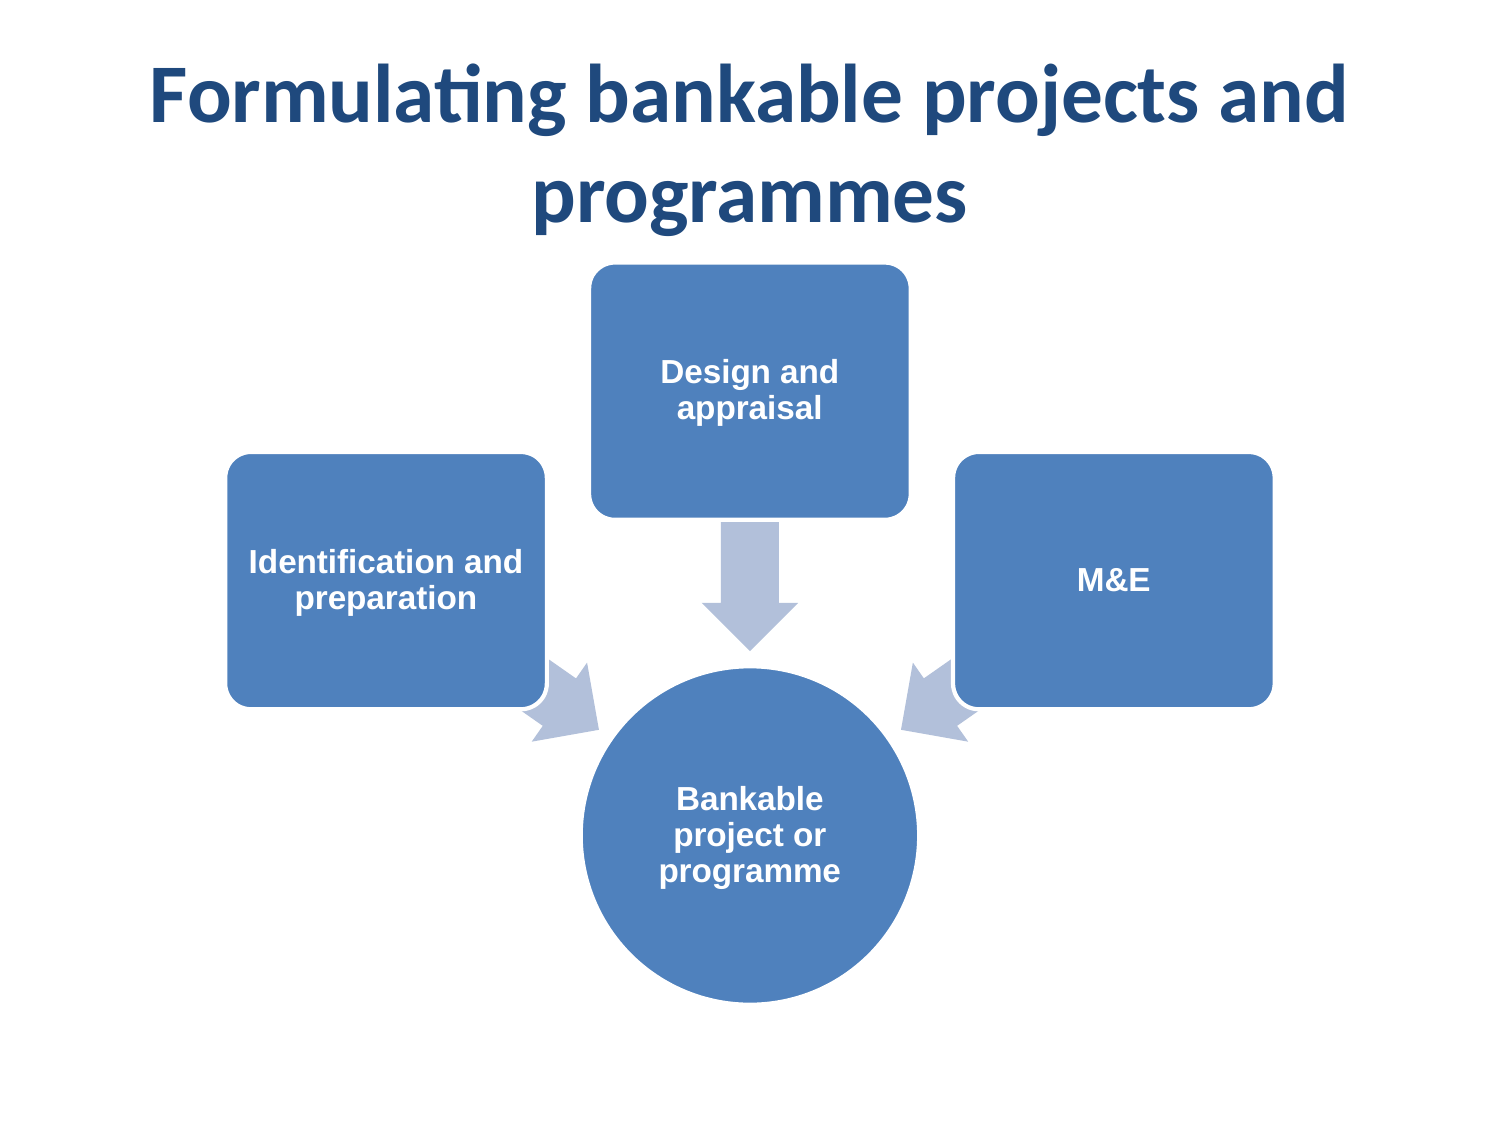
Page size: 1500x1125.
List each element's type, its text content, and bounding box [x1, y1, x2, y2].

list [74, 262, 1426, 1006]
title Formulating bankable projects and programmes [74, 44, 1426, 233]
